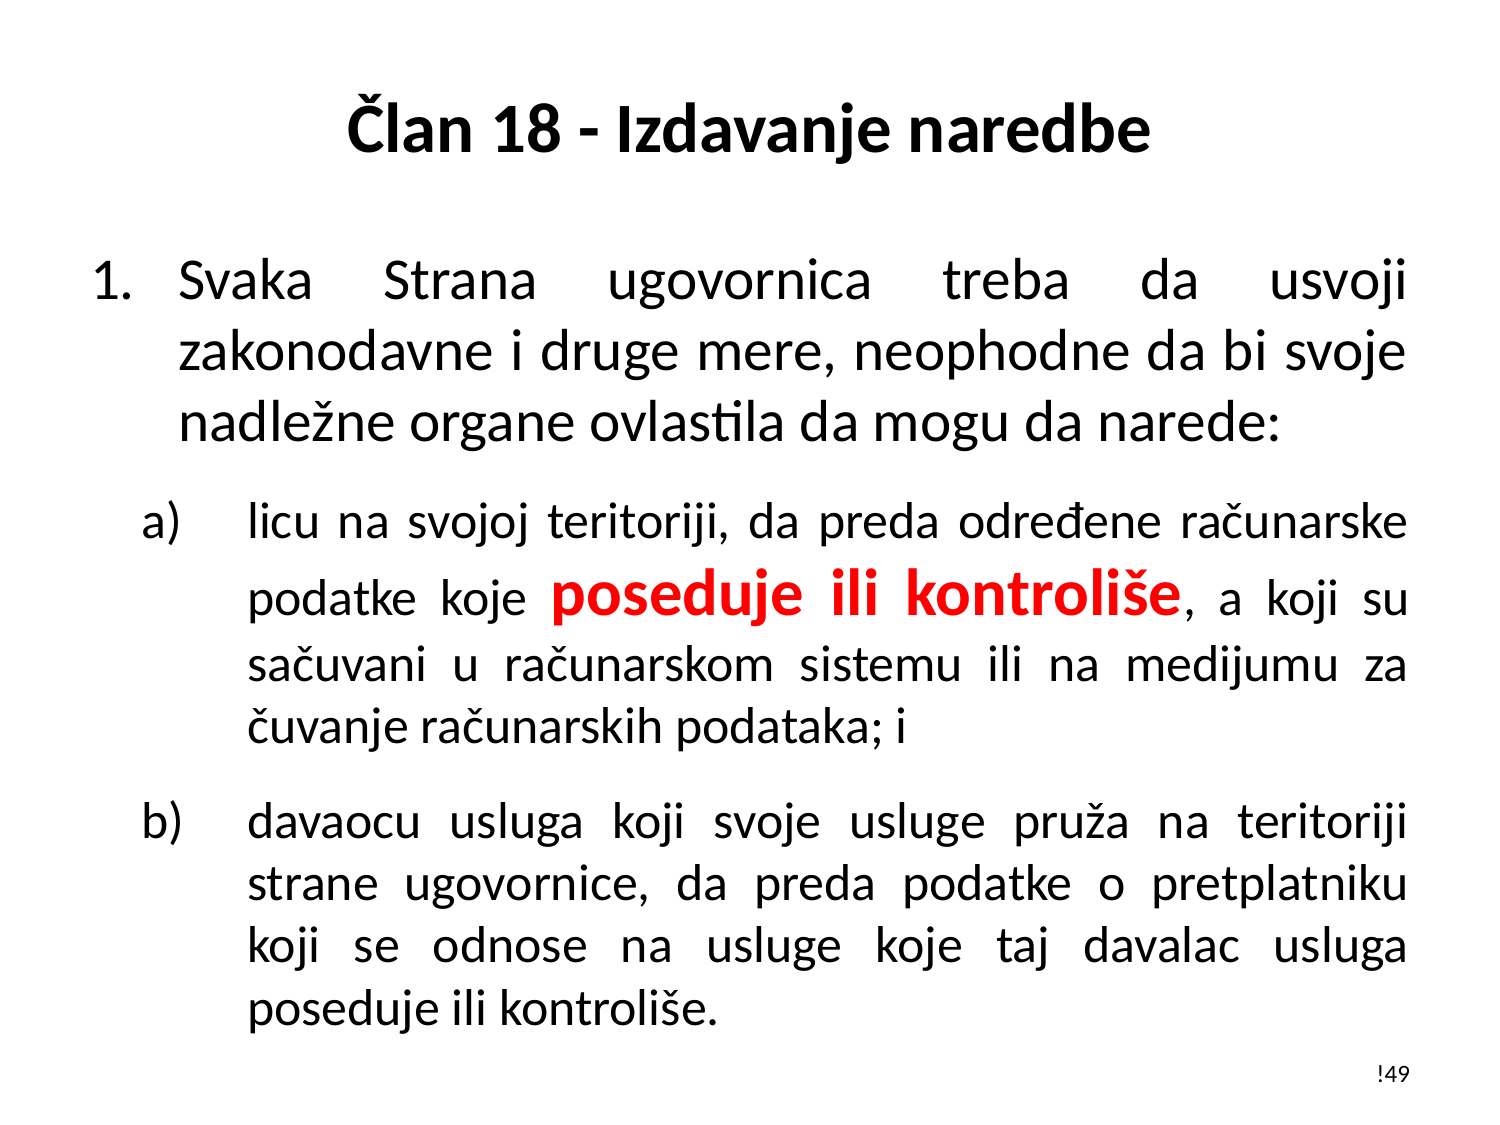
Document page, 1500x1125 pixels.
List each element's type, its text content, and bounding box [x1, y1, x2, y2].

title Član 18 - Izdavanje naredbe [74, 44, 1426, 204]
list Svaka Strana ugovornica treba da usvoji zakonodavne i druge mere, neophodne da bi svoje nadležne organe ovlastila da mogu da narede: licu na svojoj teritoriji, da preda određene računarske podatke koje poseduje ili kontroliše, a koji su sačuvani u računarskom sistemu ili na medijumu za čuvanje računarskih podataka; i davaocu usluga koji svoje usluge pruža na teritoriji strane ugovornice, da preda podatke o pretplatniku koji se odnose na usluge koje taj davalac usluga poseduje ili kontroliše. [74, 232, 1426, 1053]
slide_number !49 [1074, 1042, 1425, 1103]
